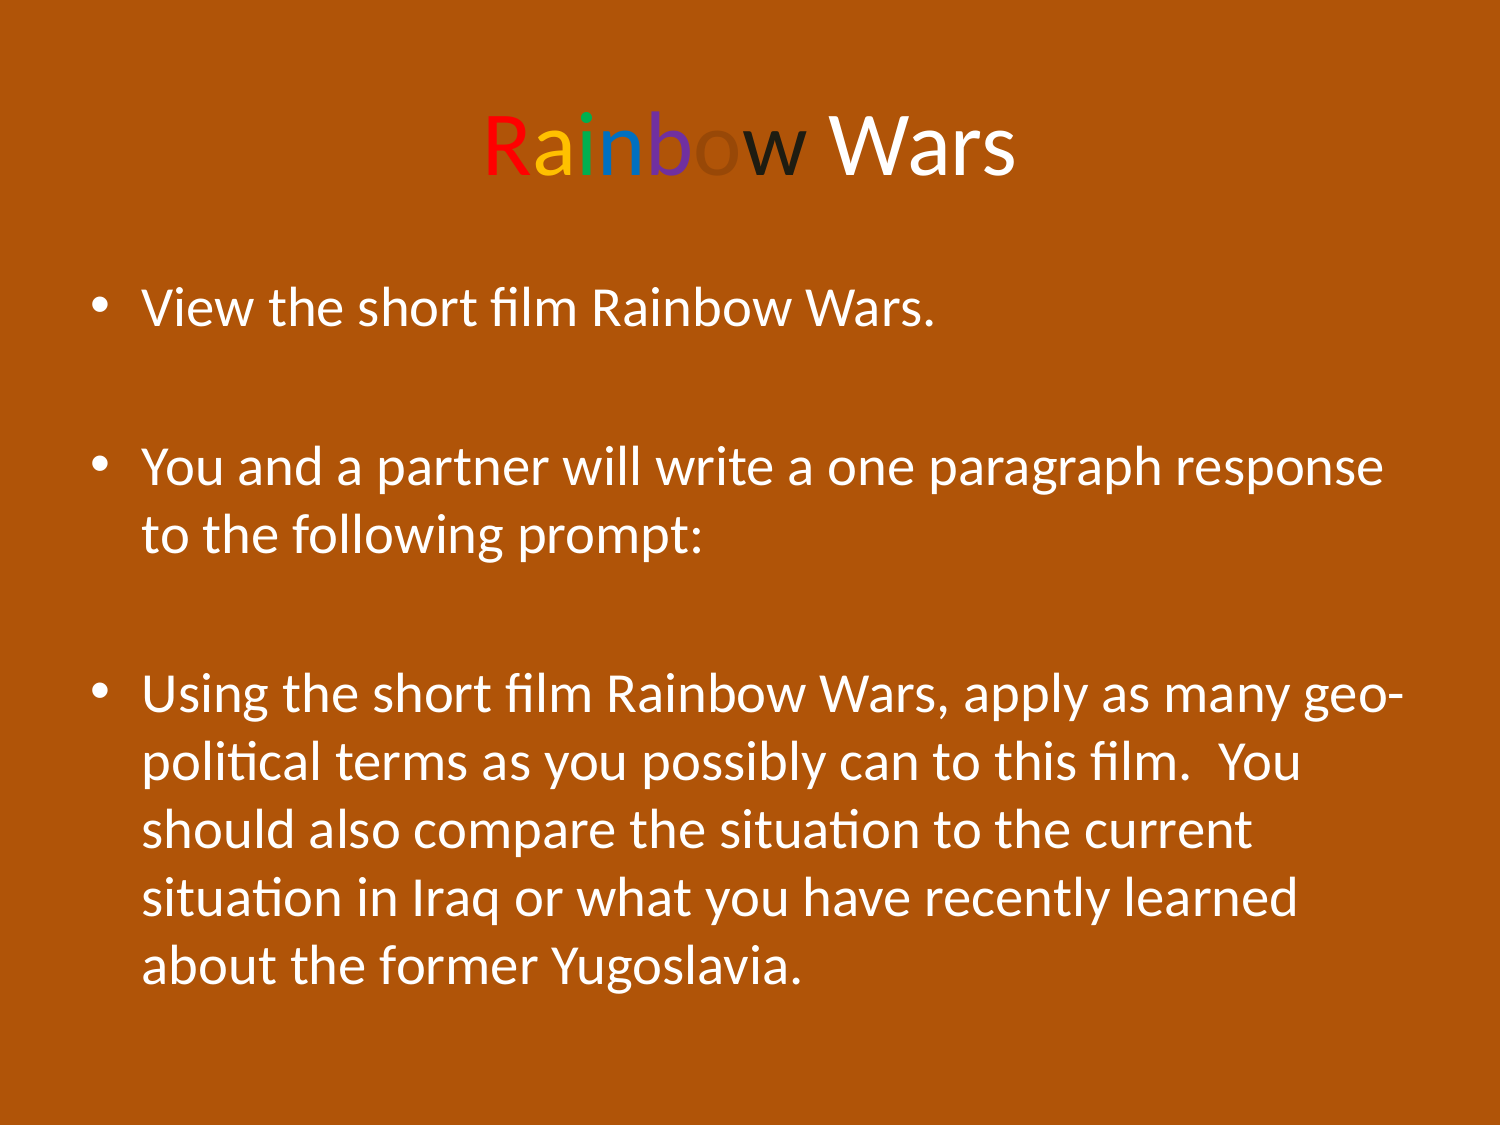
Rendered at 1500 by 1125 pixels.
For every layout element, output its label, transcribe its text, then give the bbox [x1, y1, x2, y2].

title Rainbow Wars [75, 45, 1425, 233]
list View the short film Rainbow Wars. You and a partner will write a one paragraph response to the following prompt: Using the short film Rainbow Wars, apply as many geo-political terms as you possibly can to this film. You should also compare the situation to the current situation in Iraq or what you have recently learned about the former Yugoslavia. [75, 262, 1425, 1005]
